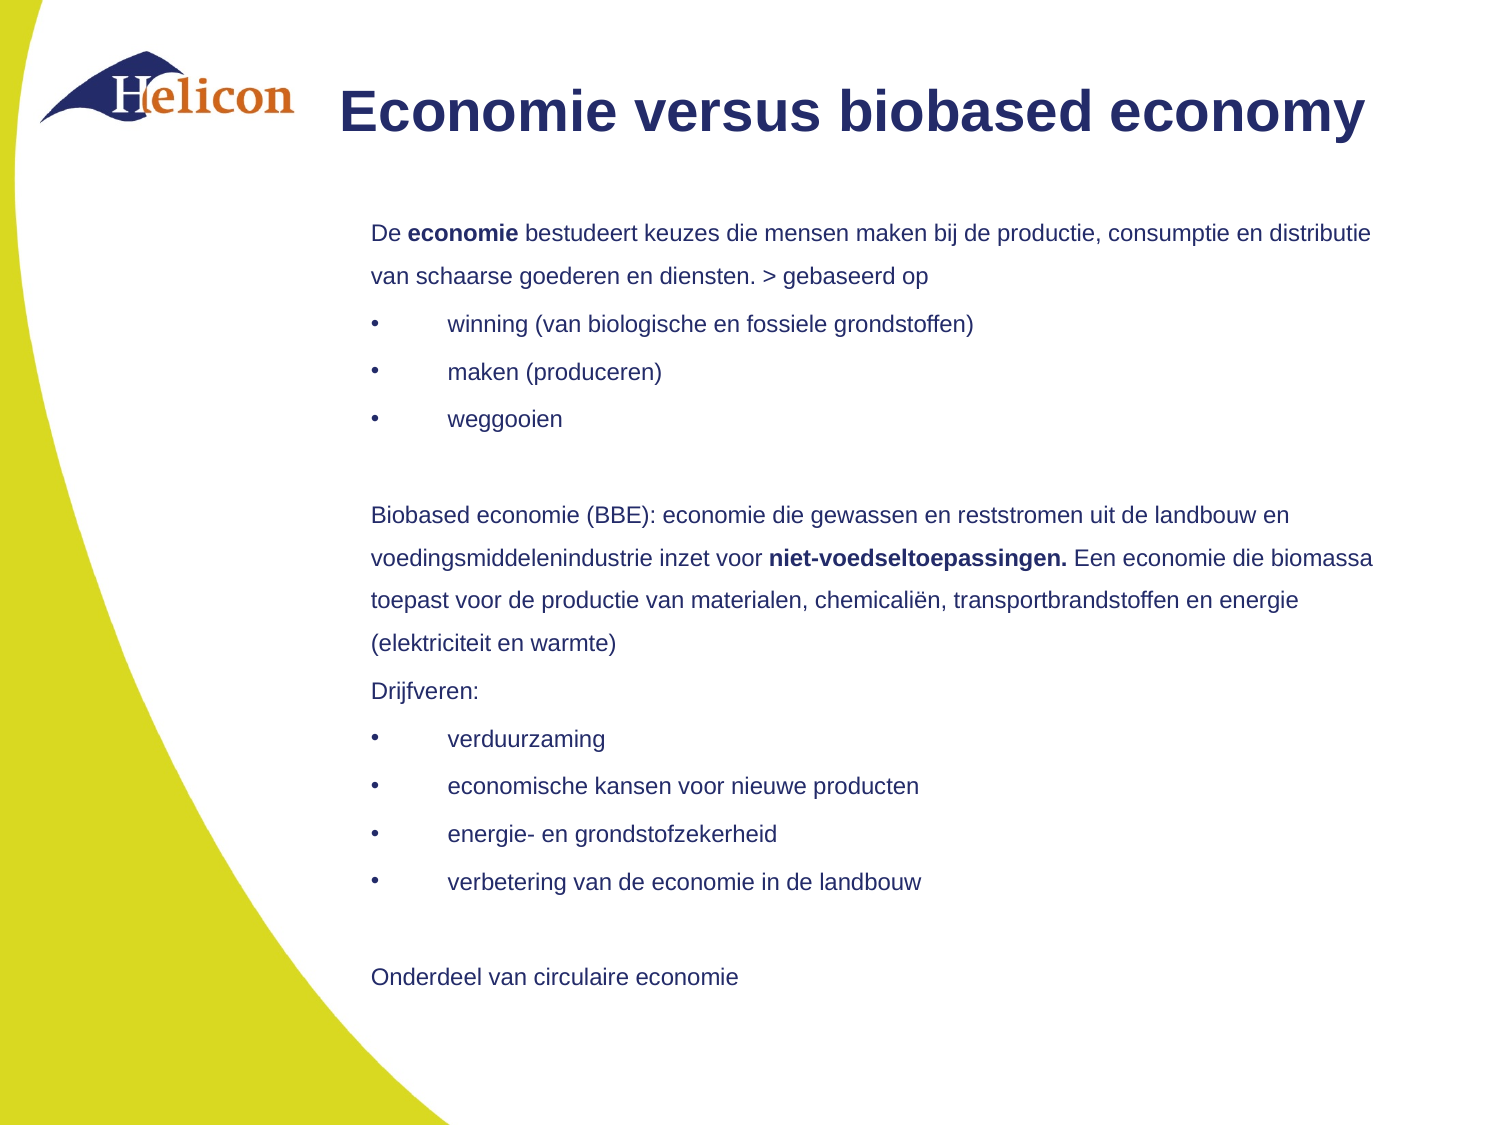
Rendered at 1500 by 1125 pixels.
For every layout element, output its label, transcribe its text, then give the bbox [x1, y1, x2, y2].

title Economie versus biobased economy [324, 54, 1415, 161]
picture [0, 0, 1500, 1125]
list De economie bestudeert keuzes die mensen maken bij de productie, consumptie en distributie van schaarse goederen en diensten. > gebaseerd op winning (van biologische en fossiele grondstoffen) maken (produceren) weggooien Biobased economie (BBE): economie die gewassen en reststromen uit de landbouw en voedingsmiddelenindustrie inzet voor niet-voedseltoepassingen. Een economie die biomassa toepast voor de productie van materialen, chemicaliën, transportbrandstoffen en energie (elektriciteit en warmte) Drijfveren: verduurzaming economische kansen voor nieuwe producten energie- en grondstofzekerheid verbetering van de economie in de landbouw Onderdeel van circulaire economie [336, 196, 1425, 1005]
